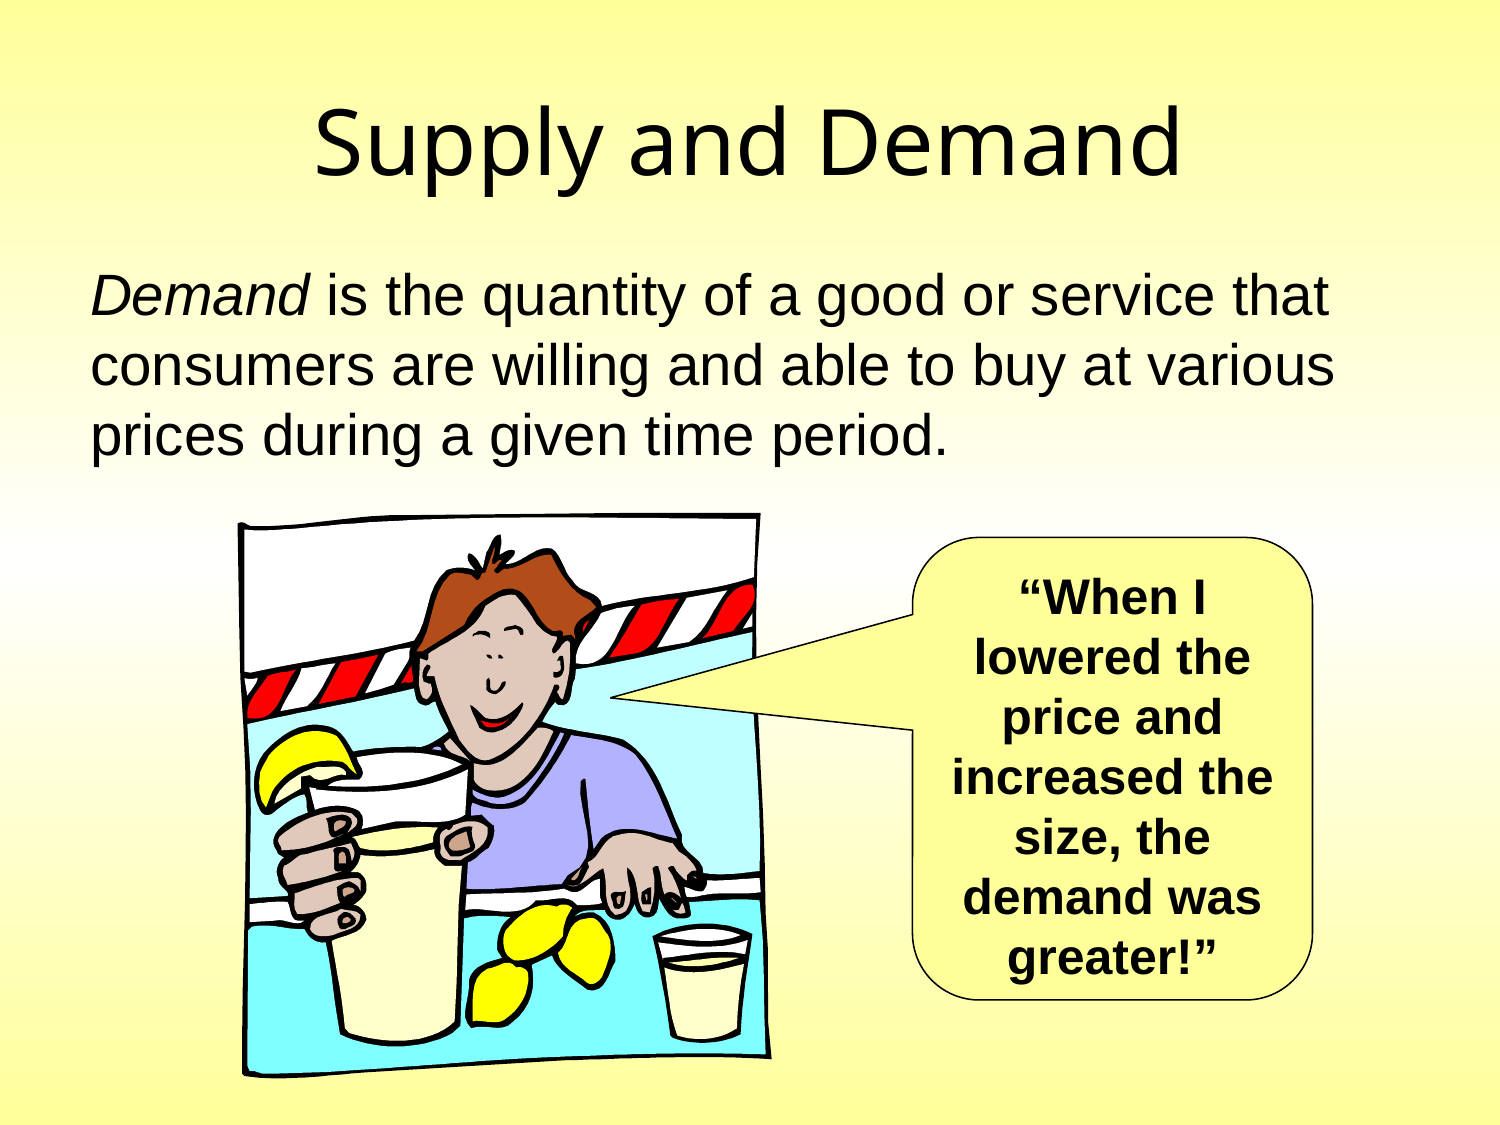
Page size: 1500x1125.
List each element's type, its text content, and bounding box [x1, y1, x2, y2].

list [237, 512, 772, 1082]
text_box “When I lowered the price and increased the size, the demand was greater!” [776, 537, 1313, 1000]
title Supply and Demand [75, 45, 1425, 233]
list Demand is the quantity of a good or service that consumers are willing and able to buy at various prices during a given time period. [75, 249, 1388, 525]
